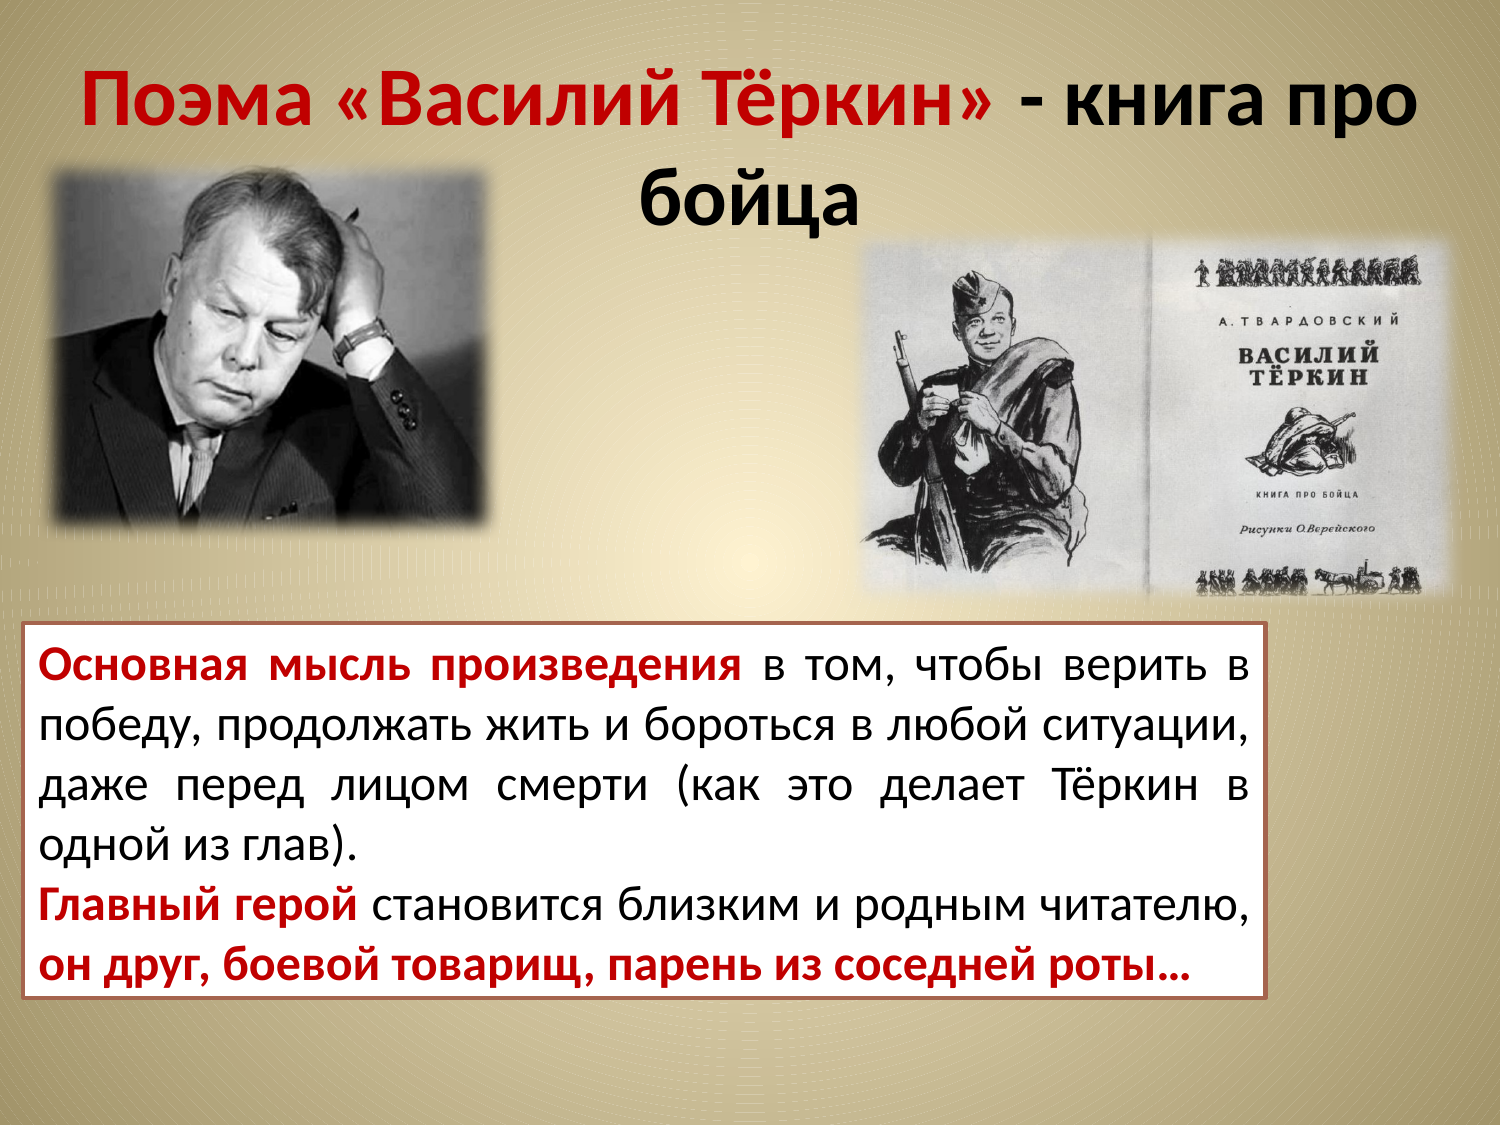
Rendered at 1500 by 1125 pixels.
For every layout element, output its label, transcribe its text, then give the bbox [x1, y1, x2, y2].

text_box Основная мысль произведения в том, чтобы верить в победу, продолжать жить и бороться в любой ситуации, даже перед лицом смерти (как это делает Тёркин в одной из глав). Главный герой становится близким и родным читателю, он друг, боевой товарищ, парень из соседней роты… [21, 621, 1268, 1000]
picture [843, 222, 1468, 610]
text_box Поэма «Василий Тёркин» - книга про бойца [46, 35, 1454, 250]
picture [34, 152, 505, 543]
